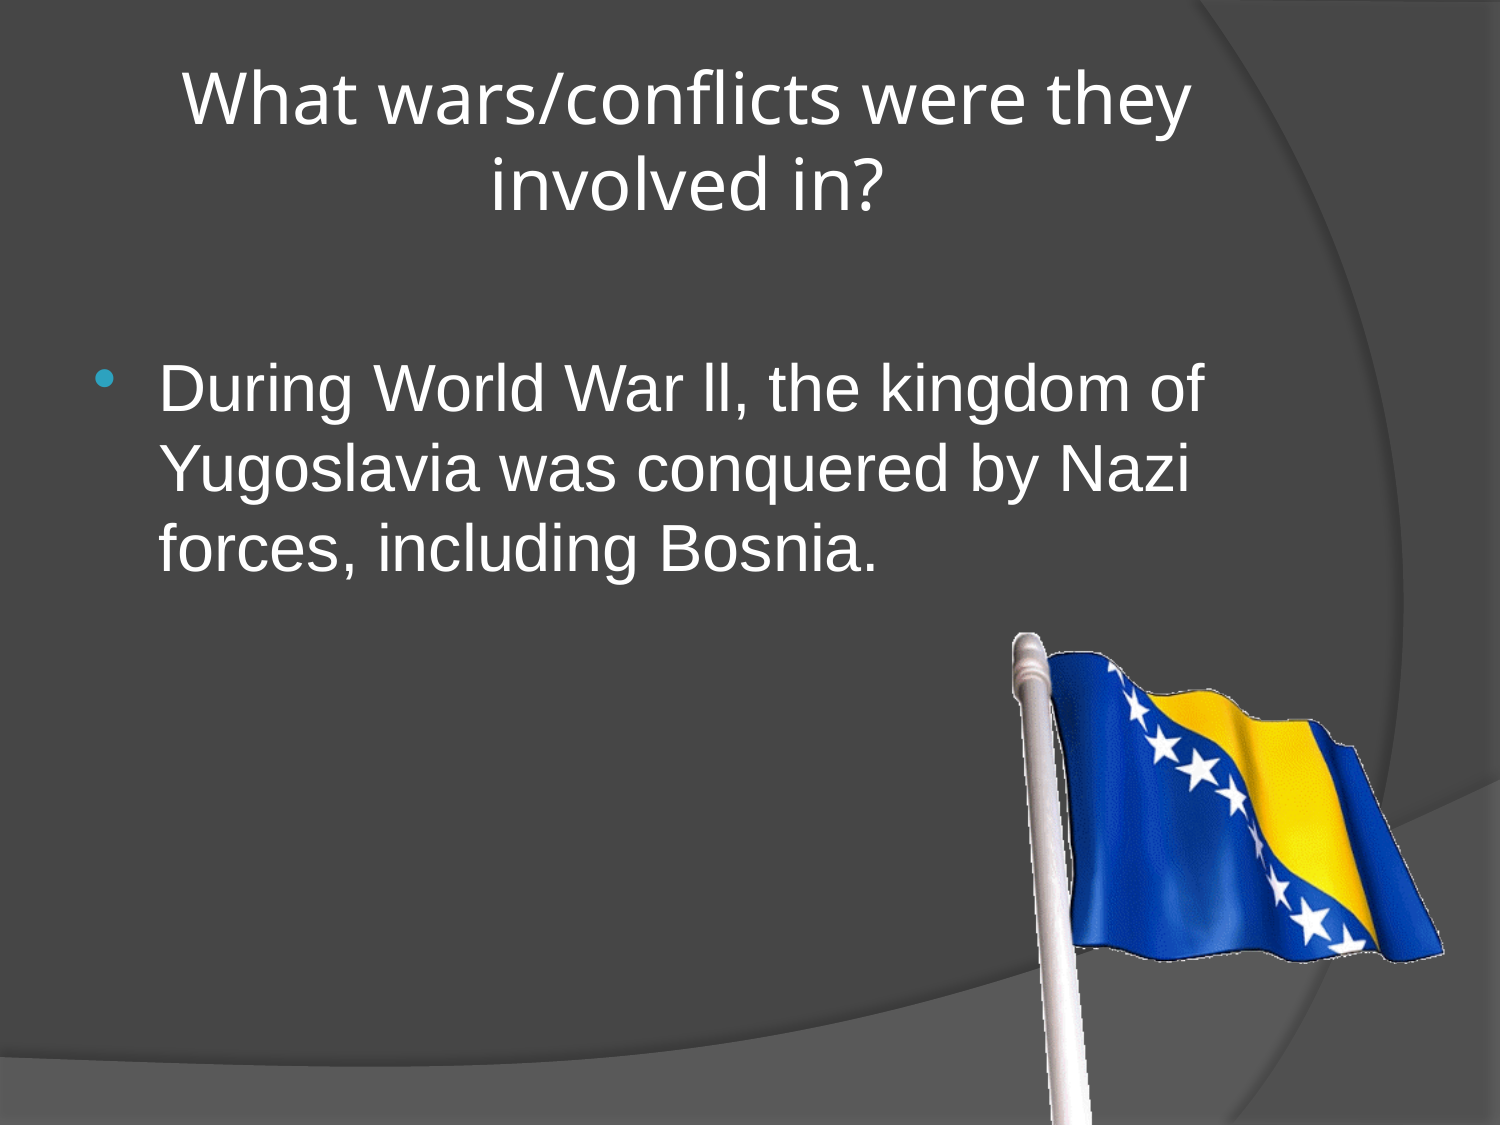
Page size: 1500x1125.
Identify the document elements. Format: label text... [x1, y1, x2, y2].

title What wars/conflicts were they involved in? [75, 45, 1300, 233]
list During World War ll, the kingdom of Yugoslavia was conquered by Nazi forces, including Bosnia. [75, 337, 1300, 1080]
picture [987, 626, 1451, 1125]
